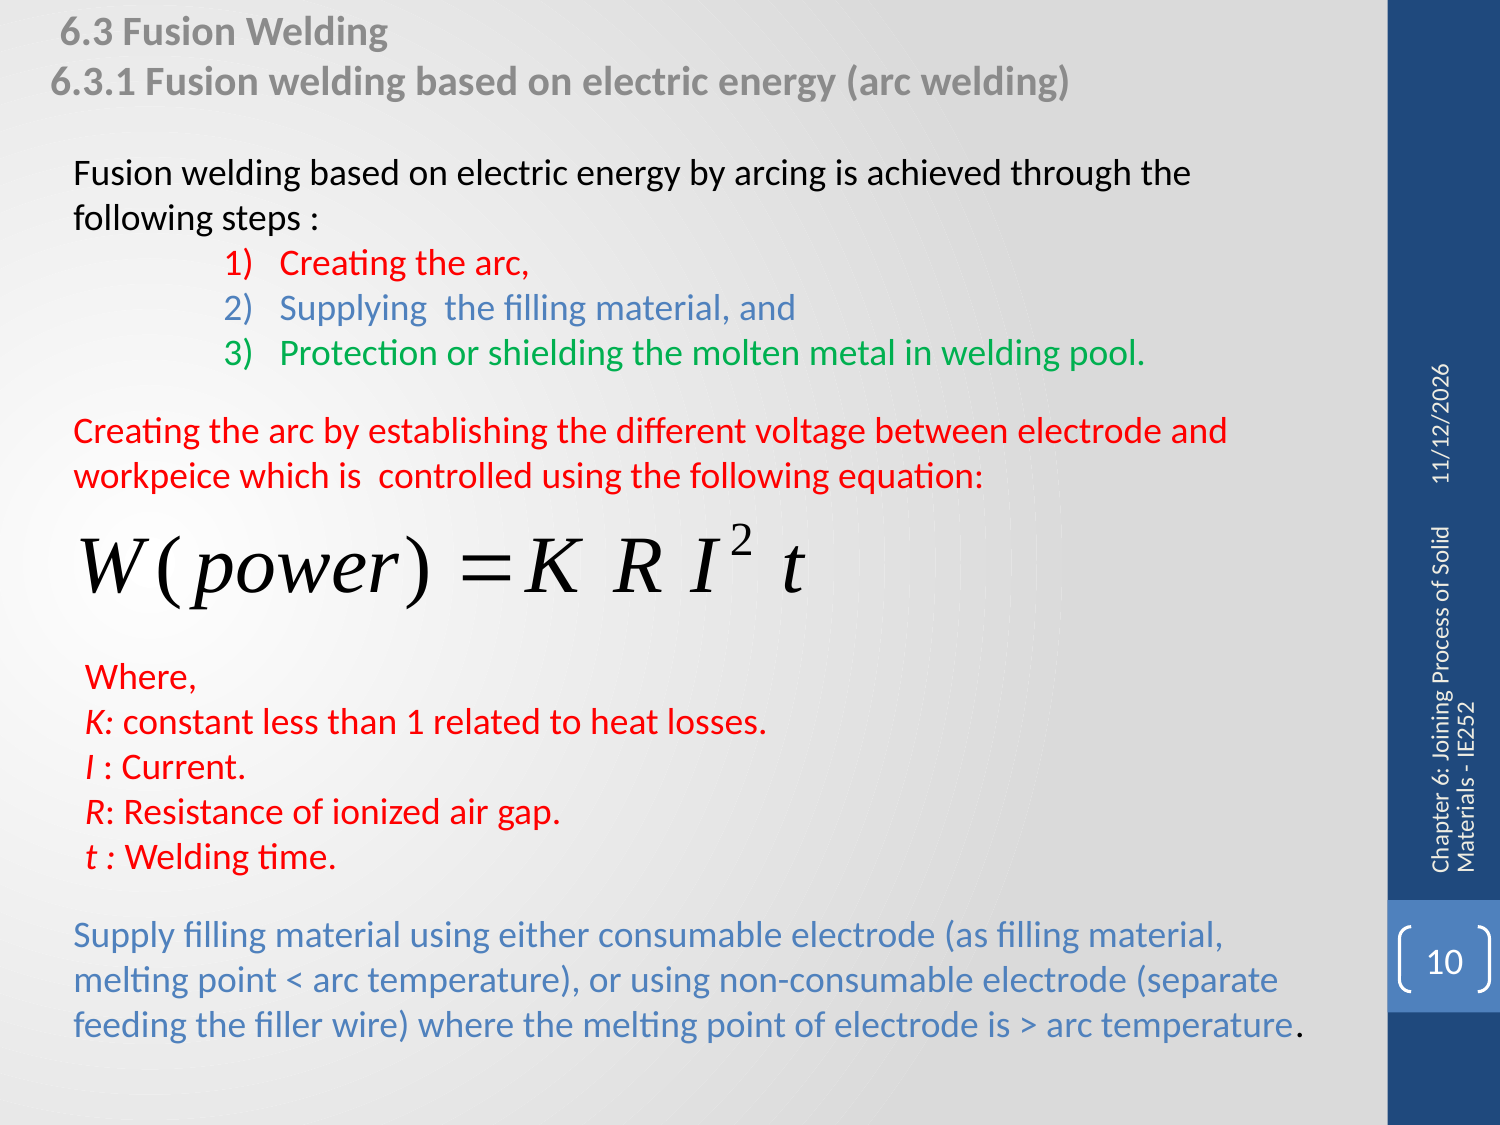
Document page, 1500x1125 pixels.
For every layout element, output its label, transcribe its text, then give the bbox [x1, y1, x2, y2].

text_box Creating the arc by establishing the different voltage between electrode and workpeice which is controlled using the following equation: [58, 398, 1360, 504]
text_box Supply filling material using either consumable electrode (as filling material, melting point < arc temperature), or using non-consumable electrode (separate feeding the filler wire) where the melting point of electrode is > arc temperature. [58, 902, 1360, 1053]
text_box Fusion welding based on electric energy by arcing is achieved through the following steps : Creating the arc, Supplying the filling material, and Protection or shielding the molten metal in welding pool. [58, 140, 1266, 381]
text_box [70, 503, 821, 627]
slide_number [1408, 100, 1469, 500]
text_box Where, K: constant less than 1 related to heat losses. I : Current. R: Resistance of ionized air gap. t : Welding time. [70, 644, 821, 885]
slide_number 10 [1397, 925, 1492, 994]
footer Chapter 6: Joining Process of Solid Materials - IE252 [1408, 500, 1469, 889]
text_box 6.3 Fusion Welding 6.3.1 Fusion welding based on electric energy (arc welding) [35, 117, 1311, 211]
